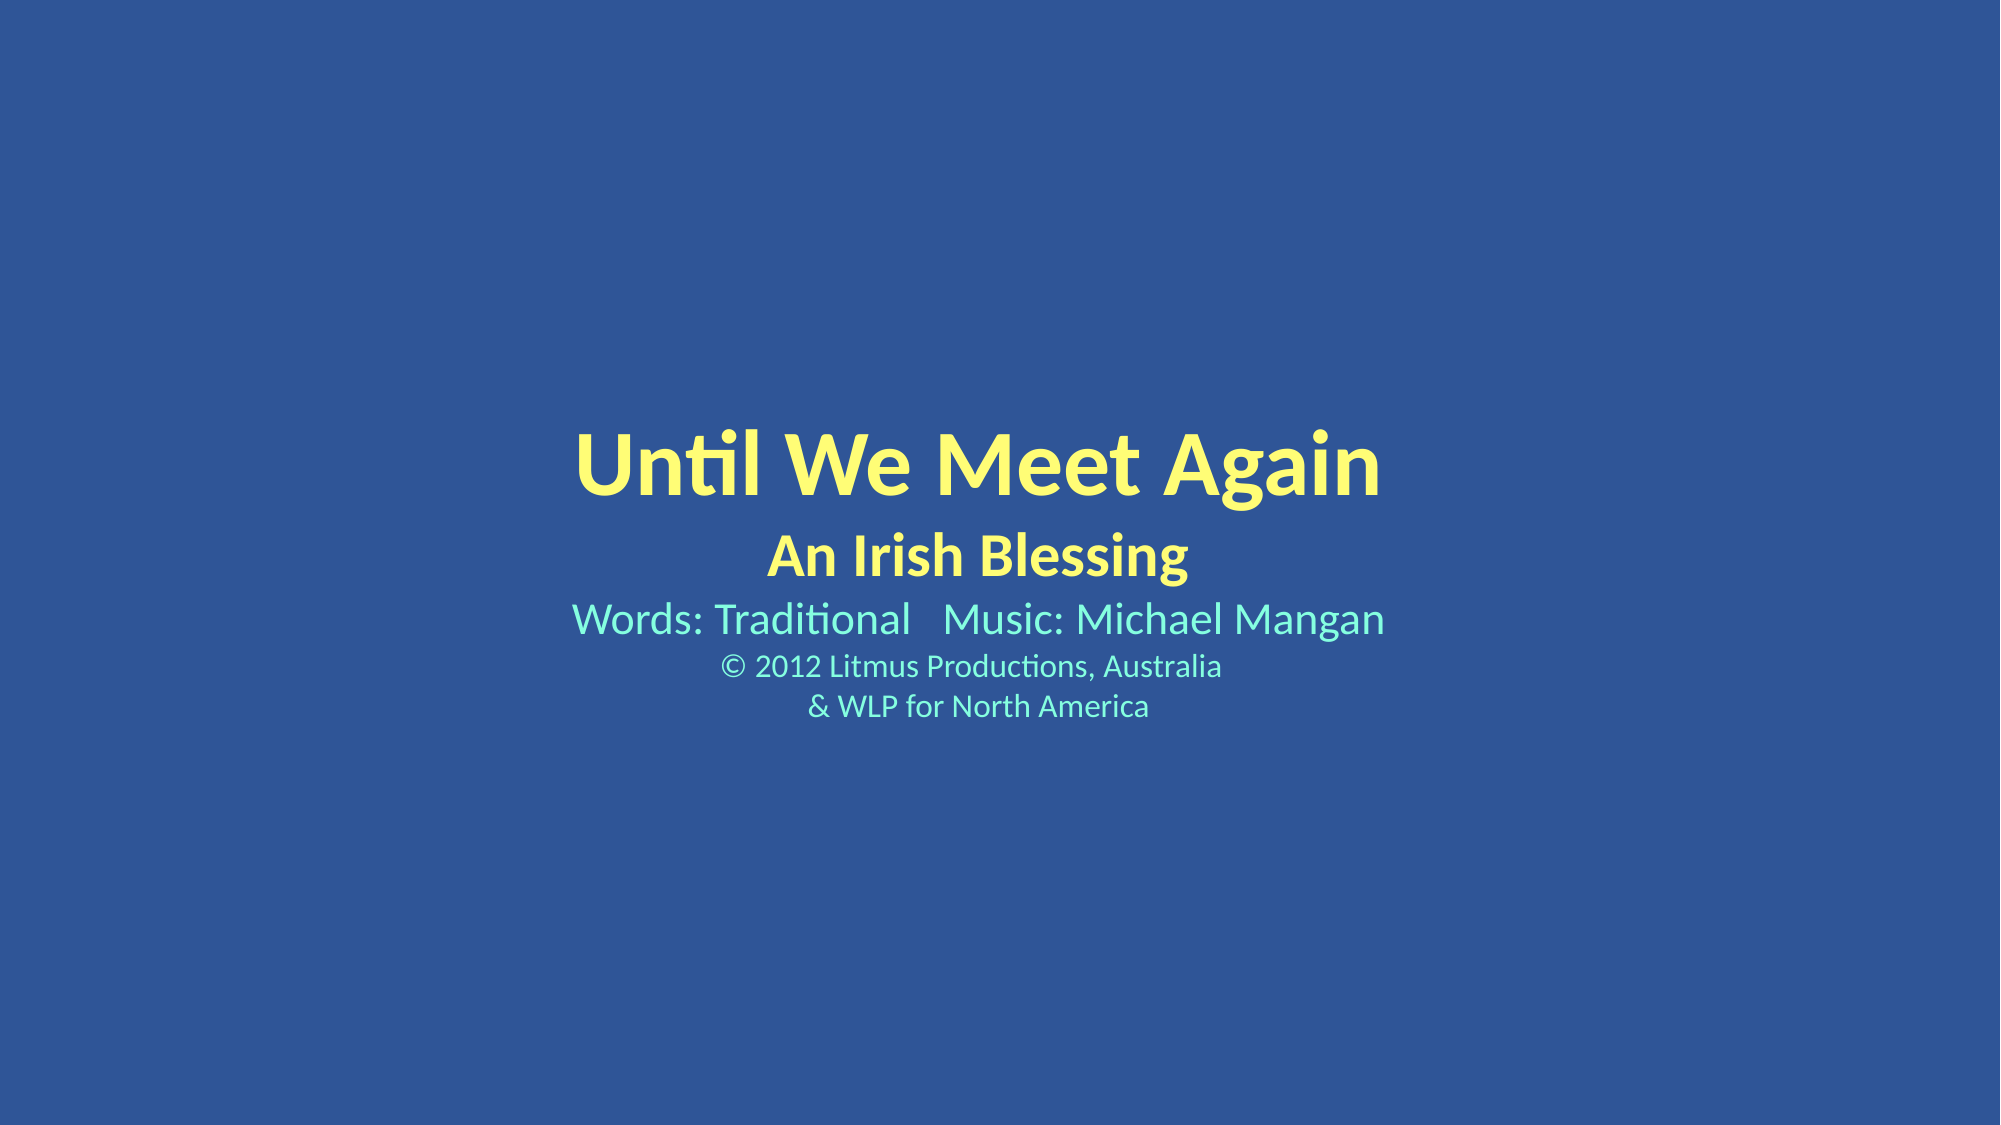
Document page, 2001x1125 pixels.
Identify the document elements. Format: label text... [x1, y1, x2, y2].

text_box Until We Meet Again An Irish Blessing Words: Traditional Music: Michael Mangan © 2012 Litmus Productions, Australia & WLP for North America [291, 403, 1667, 722]
